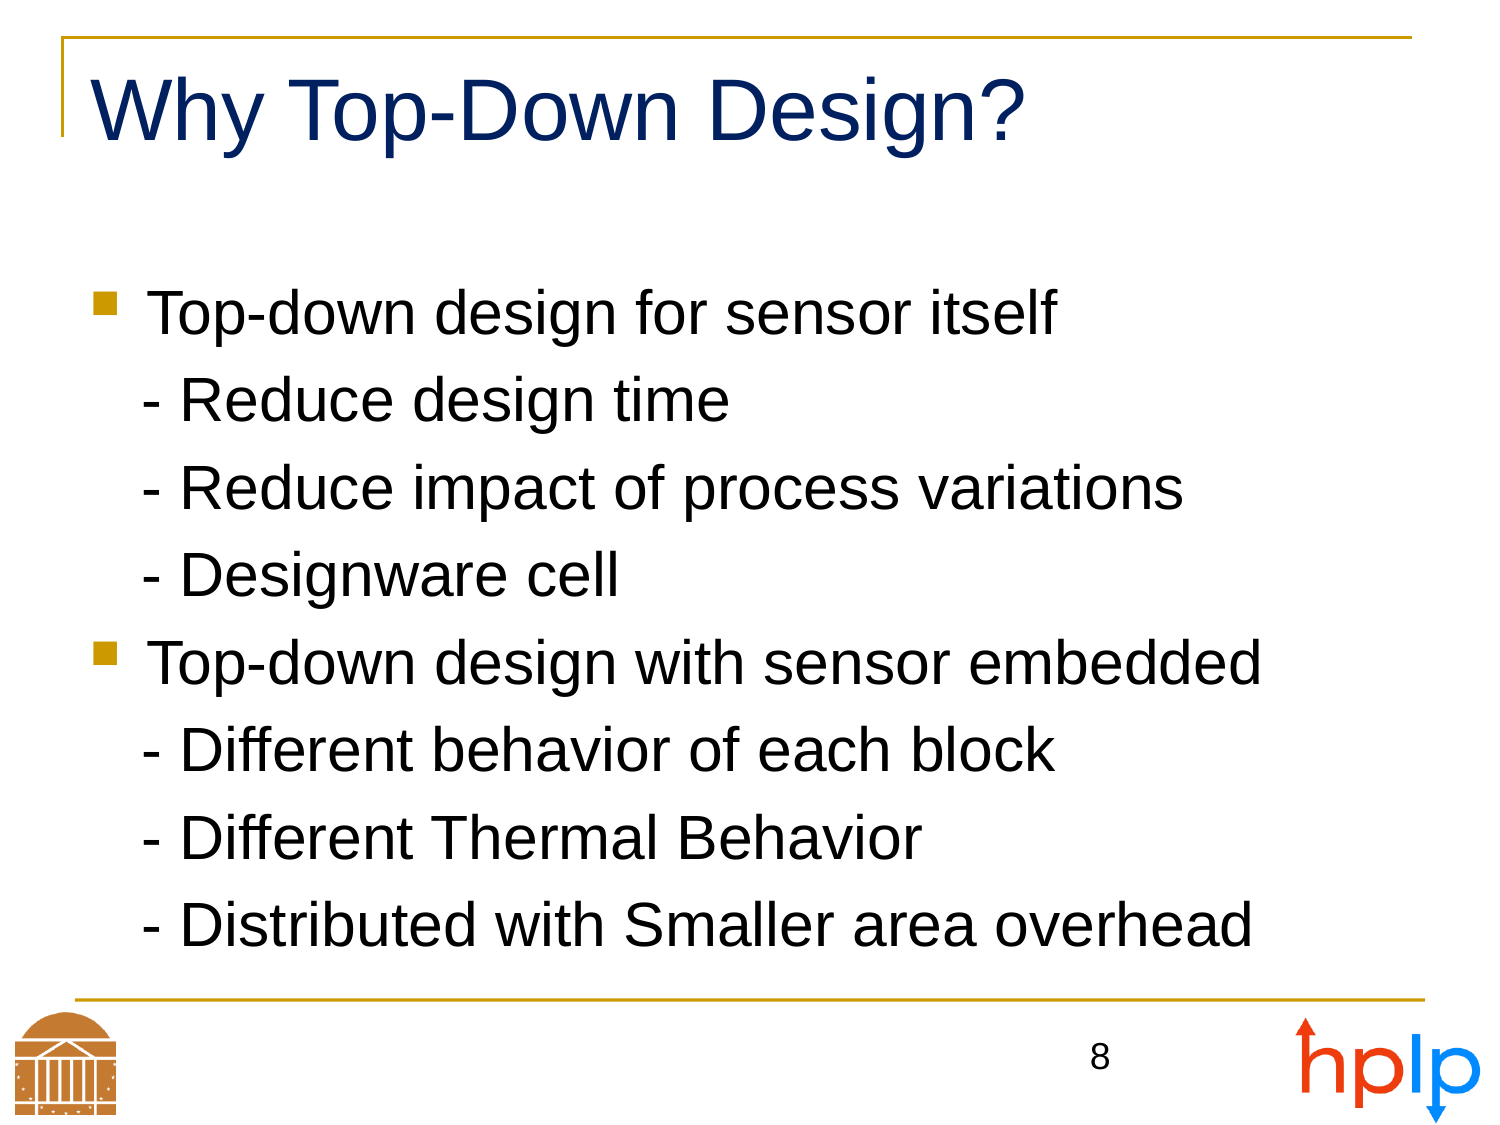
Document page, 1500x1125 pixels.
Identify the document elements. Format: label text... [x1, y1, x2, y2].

slide_number 8 [1074, 1024, 1425, 1100]
list Top-down design for sensor itself - Reduce design time - Reduce impact of process variations - Designware cell Top-down design with sensor embedded - Different behavior of each block - Different Thermal Behavior - Distributed with Smaller area overhead [75, 264, 1425, 907]
picture [15, 1012, 116, 1115]
picture [1257, 999, 1500, 1125]
title Why Top-Down Design? [75, 45, 1425, 183]
